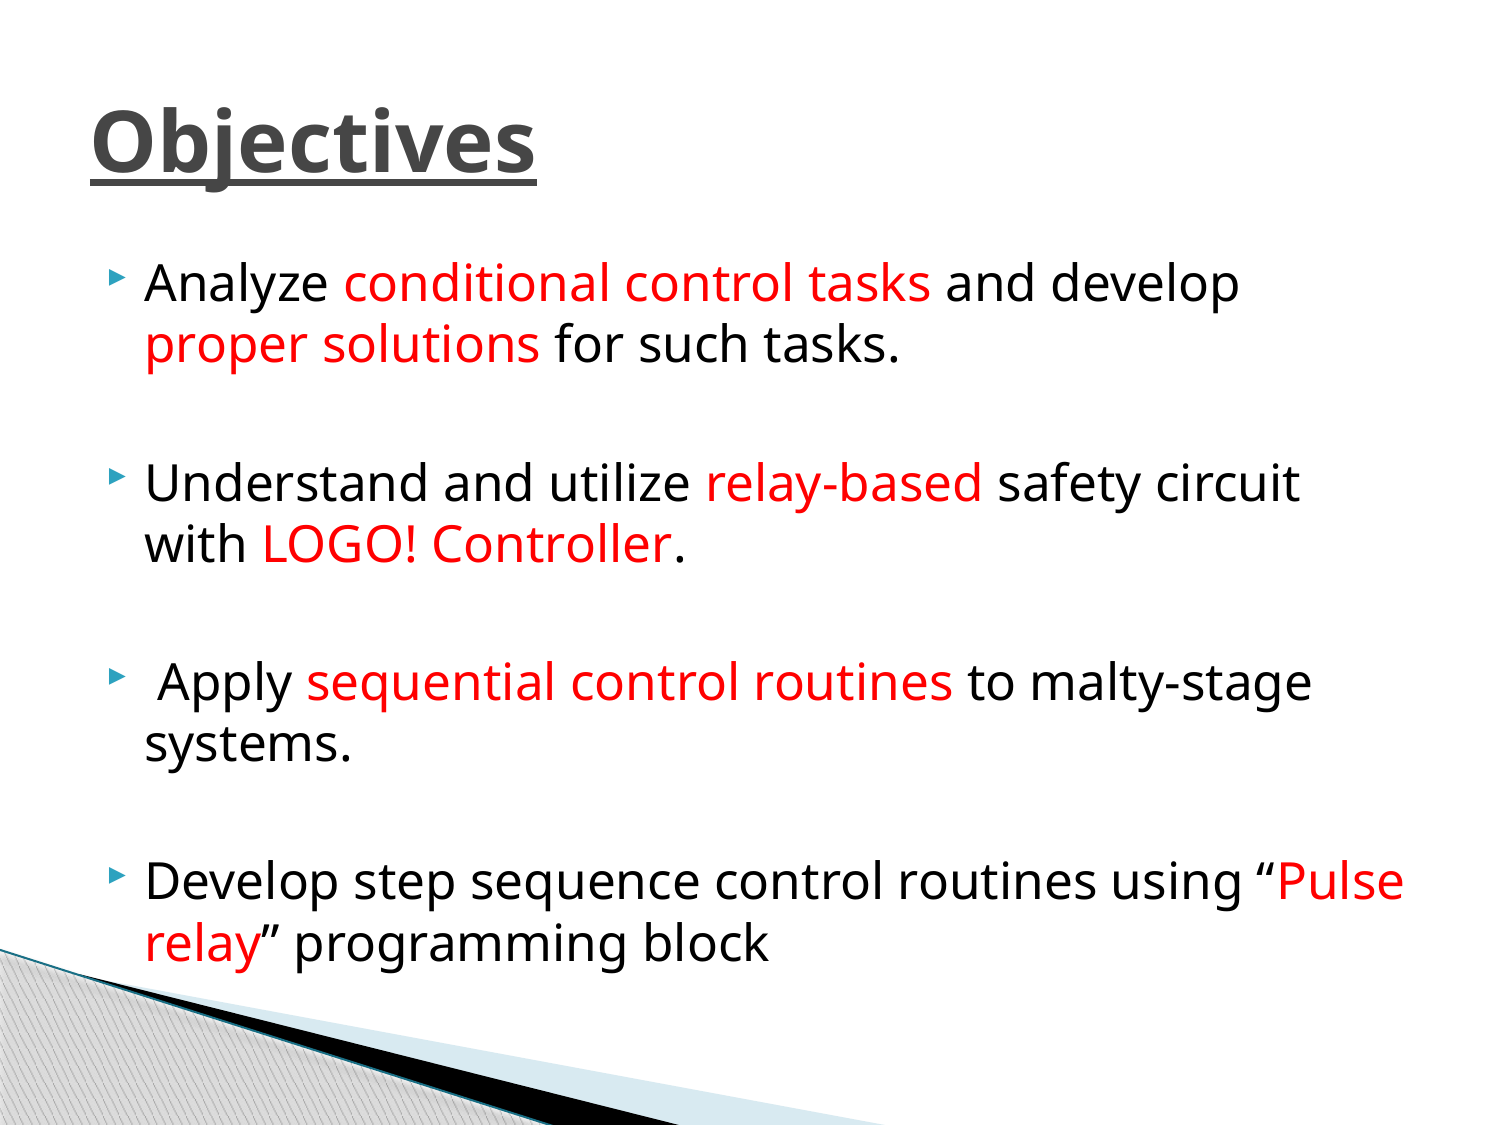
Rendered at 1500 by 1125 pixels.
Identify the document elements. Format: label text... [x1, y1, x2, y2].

list Analyze conditional control tasks and develop proper solutions for such tasks. Understand and utilize relay-based safety circuit with LOGO! Controller. Apply sequential control routines to malty-stage systems. Develop step sequence control routines using “Pulse relay” programming block [75, 243, 1425, 986]
title Objectives [75, 45, 1425, 233]
